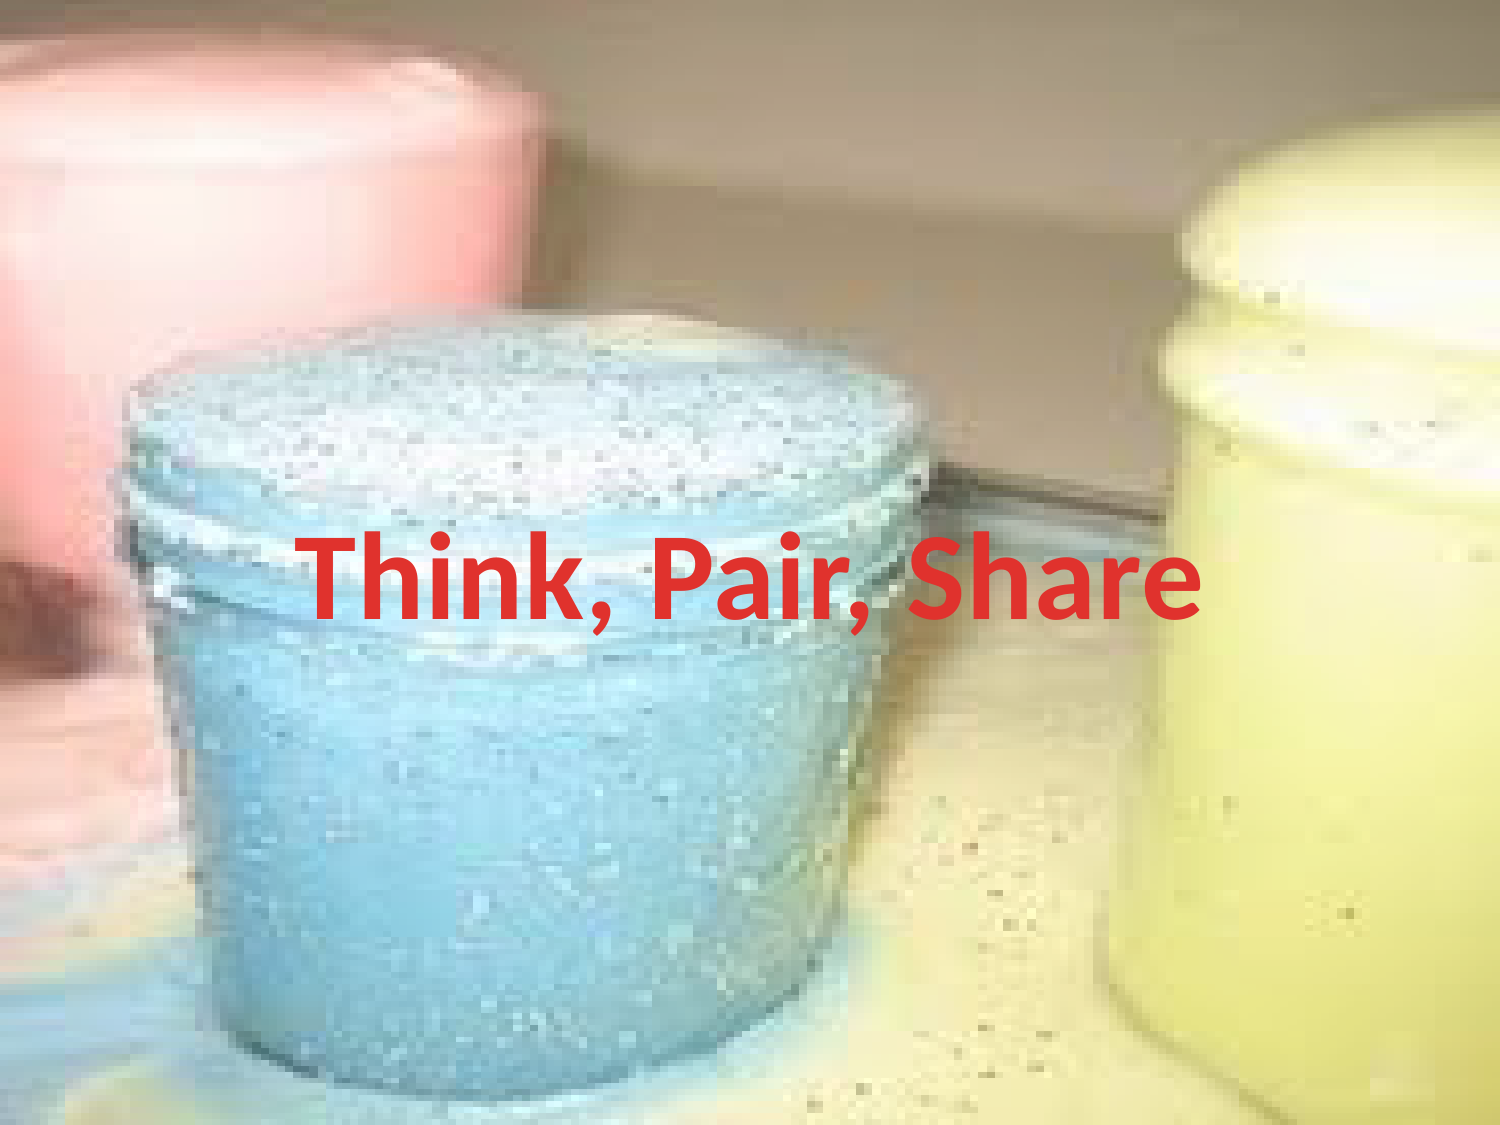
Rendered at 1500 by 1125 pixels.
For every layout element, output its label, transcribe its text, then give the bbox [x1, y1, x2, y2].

text_box Think, Pair, Share [279, 486, 1221, 652]
